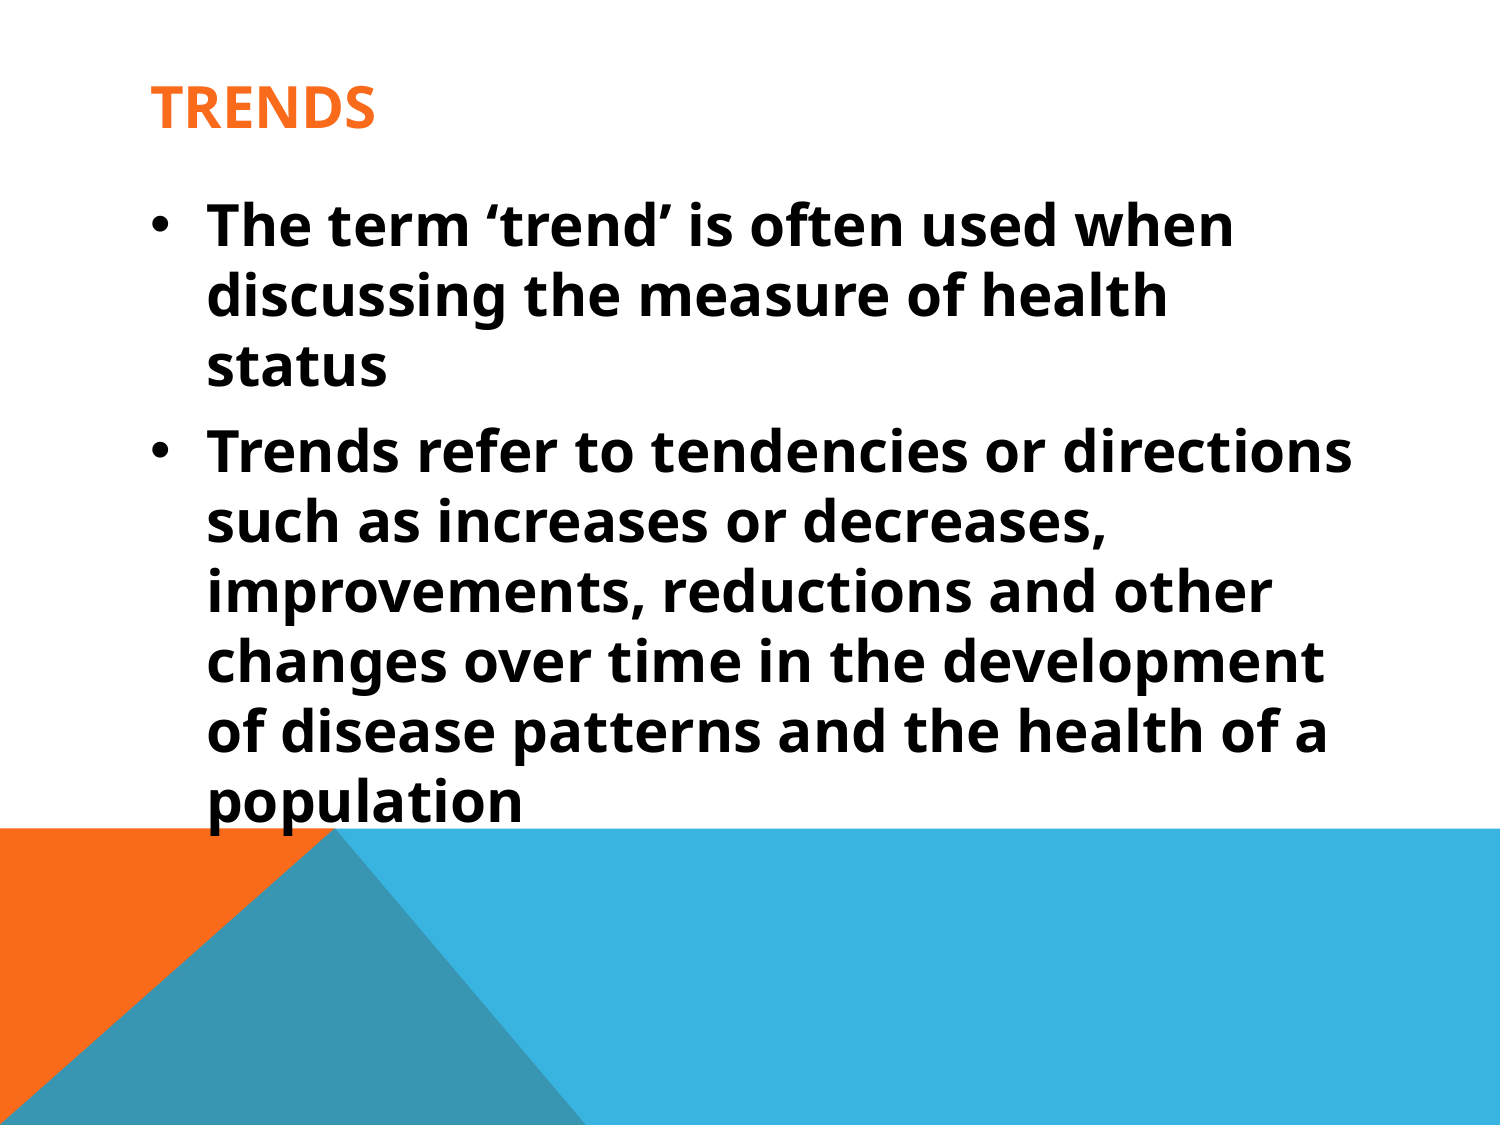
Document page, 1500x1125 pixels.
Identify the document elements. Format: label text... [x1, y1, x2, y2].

title trends [135, 60, 1369, 150]
list The term ‘trend’ is often used when discussing the measure of health status Trends refer to tendencies or directions such as increases or decreases, improvements, reductions and other changes over time in the development of disease patterns and the health of a population [135, 180, 1369, 768]
